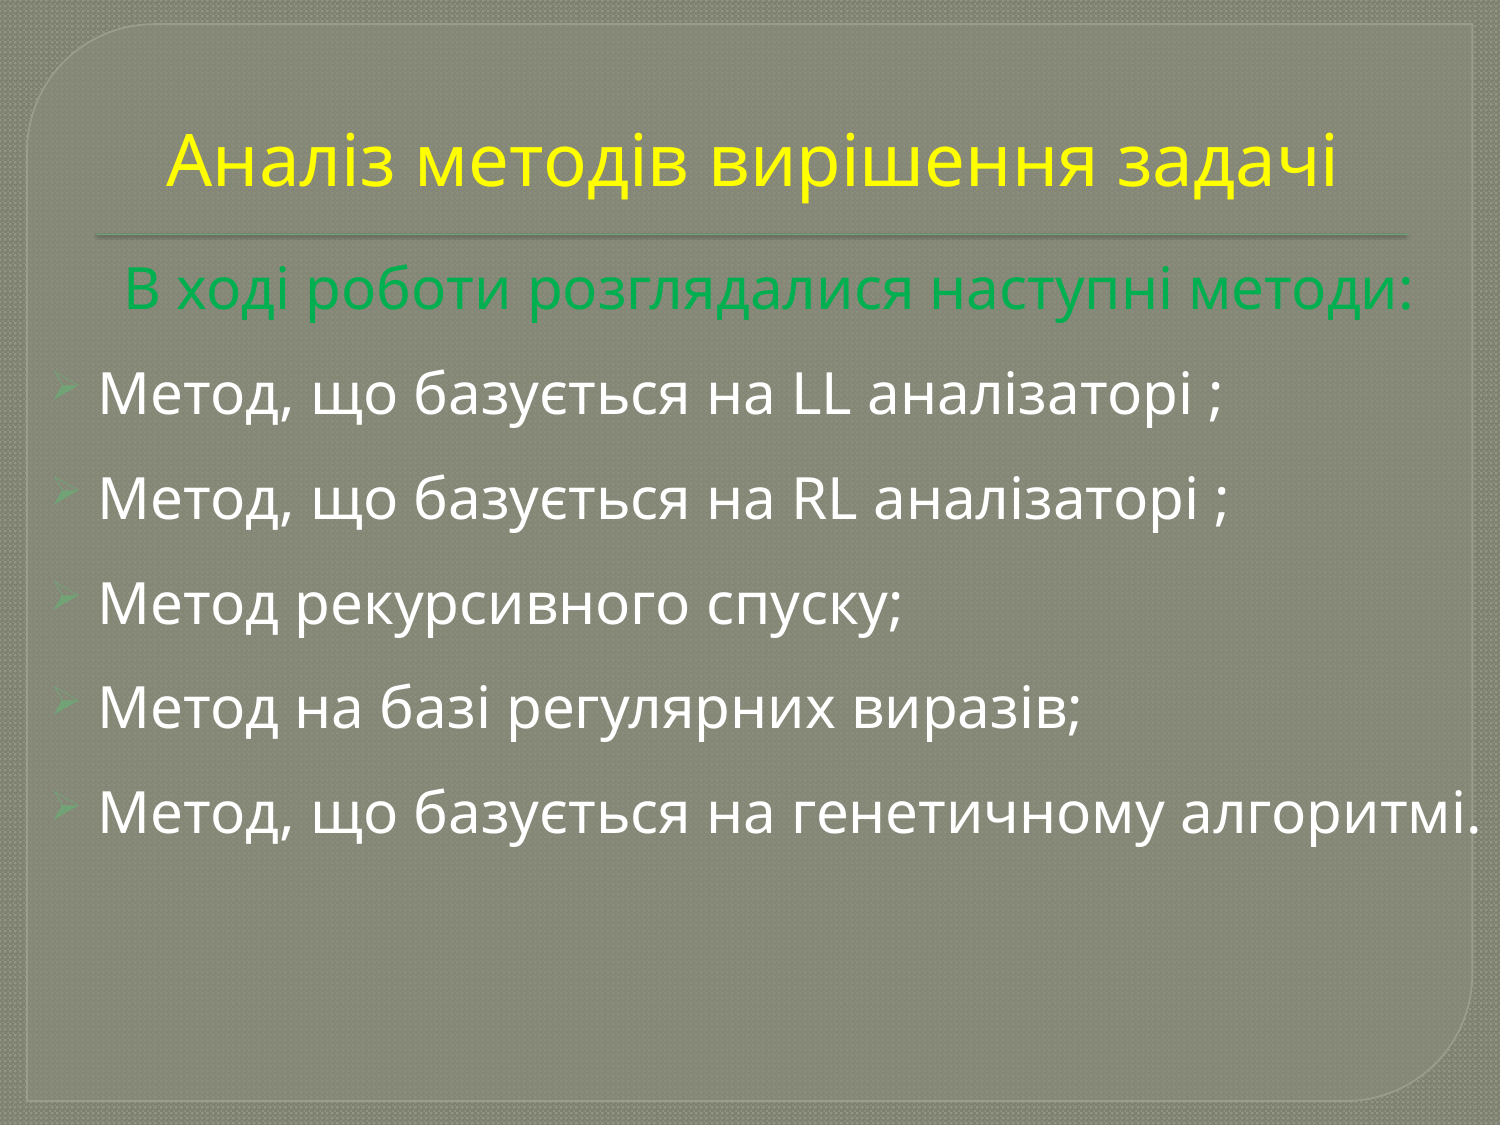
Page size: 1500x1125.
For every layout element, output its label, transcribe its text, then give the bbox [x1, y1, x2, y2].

title Аналіз методів вирішення задачі [0, 54, 1500, 209]
list В ході роботи розглядалися наступні методи: Метод, що базується на LL аналізаторі ; Метод, що базується на RL аналізаторі ; Метод рекурсивного спуску; Метод на базі регулярних виразів; Метод, що базується на генетичному алгоритмі. [35, 243, 1500, 835]
